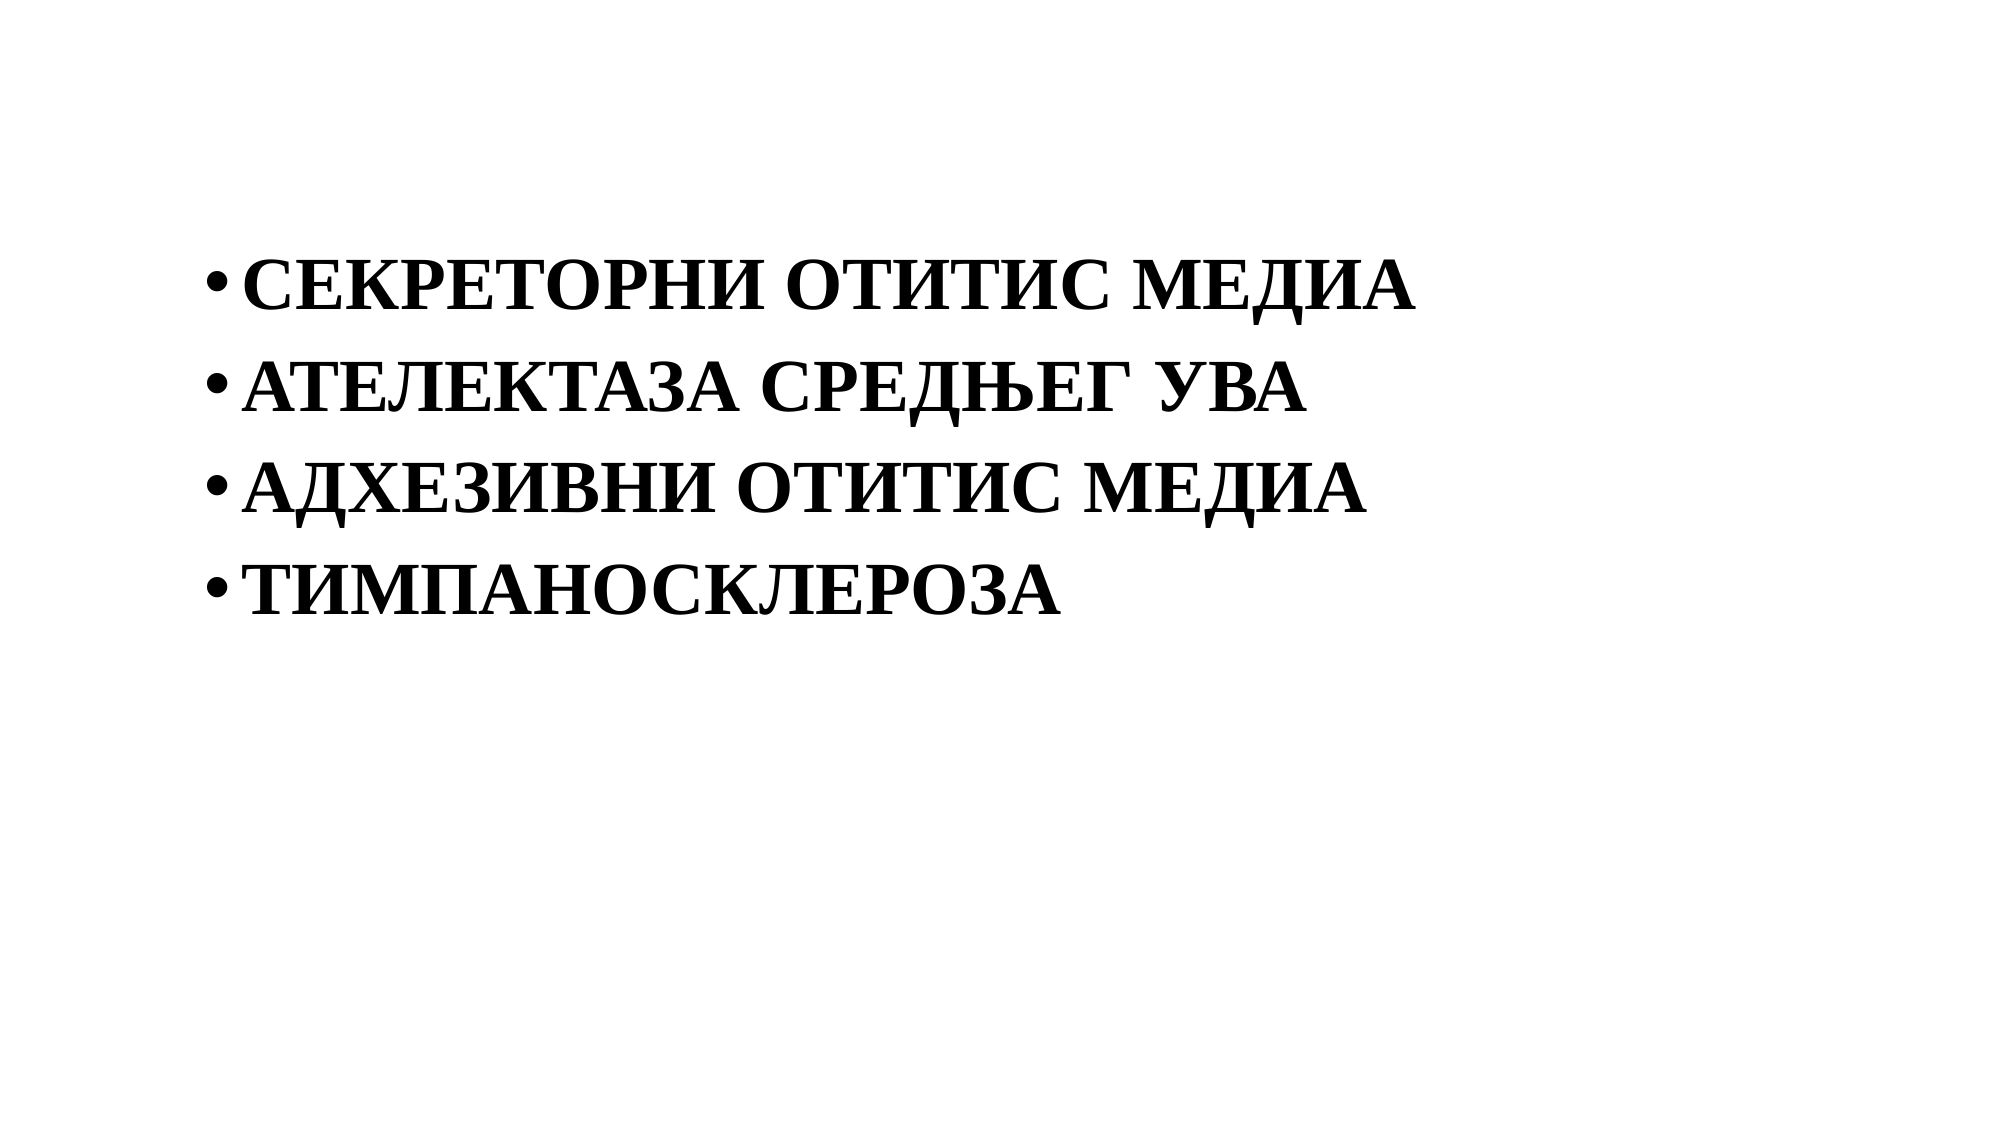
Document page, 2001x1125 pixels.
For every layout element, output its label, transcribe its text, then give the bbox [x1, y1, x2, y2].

list СЕКРЕТОРНИ ОТИТИС МЕДИА АТЕЛЕКТАЗА СРЕДЊЕГ УВА АДХЕЗИВНИ ОТИТИС МЕДИА ТИМПАНОСКЛЕРОЗА [189, 237, 1646, 825]
